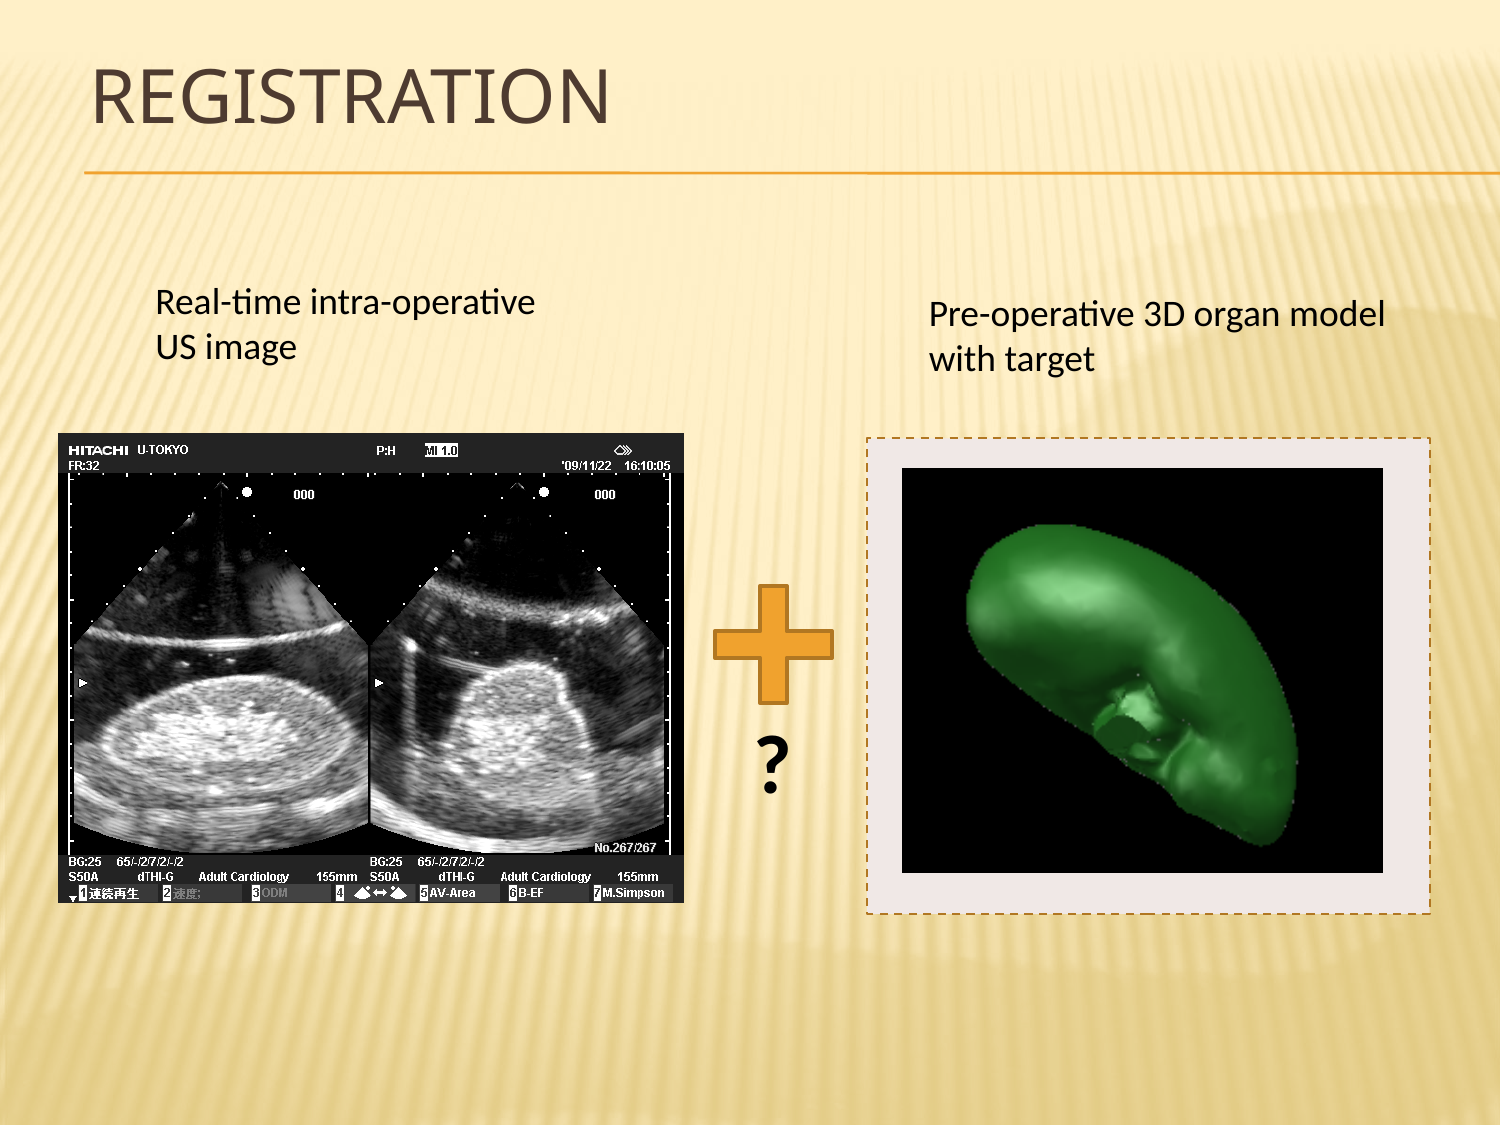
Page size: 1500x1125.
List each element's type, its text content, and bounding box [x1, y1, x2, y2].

picture [58, 433, 684, 903]
text_box [865, 436, 1432, 916]
text_box ? [738, 703, 807, 818]
text_box [713, 584, 834, 703]
text_box Real-time intra-operative US image [140, 269, 586, 375]
picture [901, 468, 1384, 873]
text_box Pre-operative 3D organ model with target [913, 281, 1407, 386]
title Registration [75, 0, 1425, 188]
